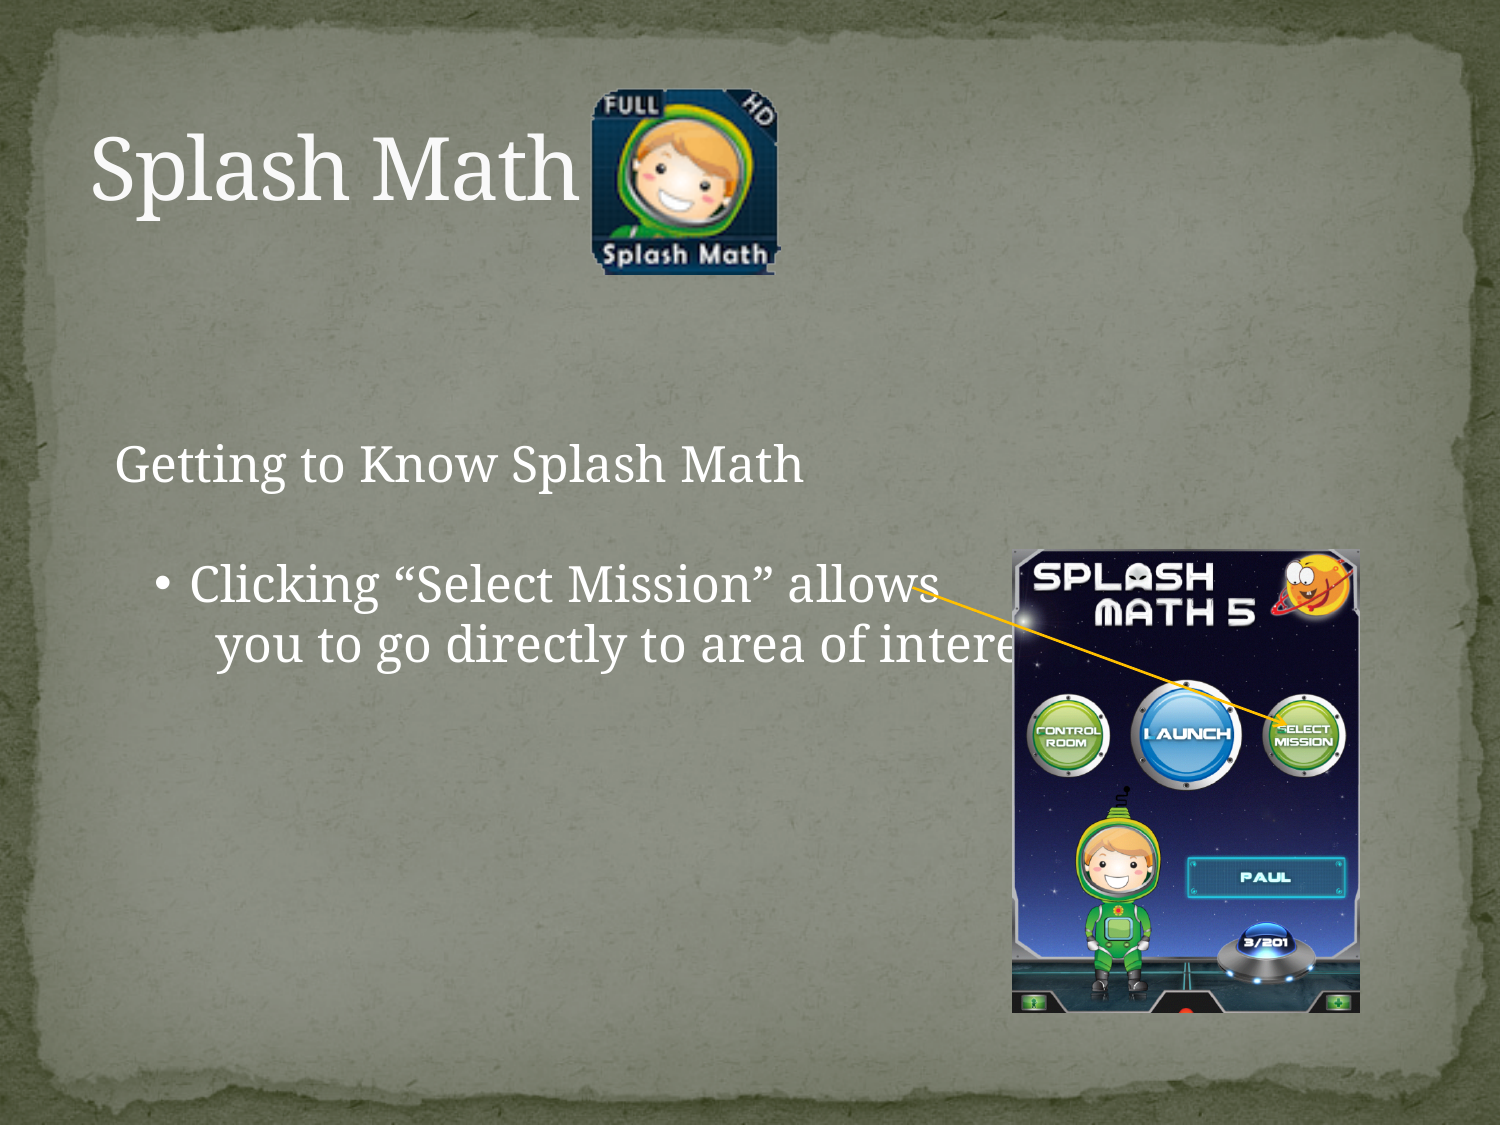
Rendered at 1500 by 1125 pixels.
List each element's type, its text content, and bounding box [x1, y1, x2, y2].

picture [587, 87, 781, 275]
picture [1012, 549, 1360, 1013]
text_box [914, 589, 1285, 723]
text_box Getting to Know Splash Math Clicking “Select Mission” allows you to go directly to area of interest [99, 424, 1225, 800]
title Splash Math [74, 24, 1425, 225]
